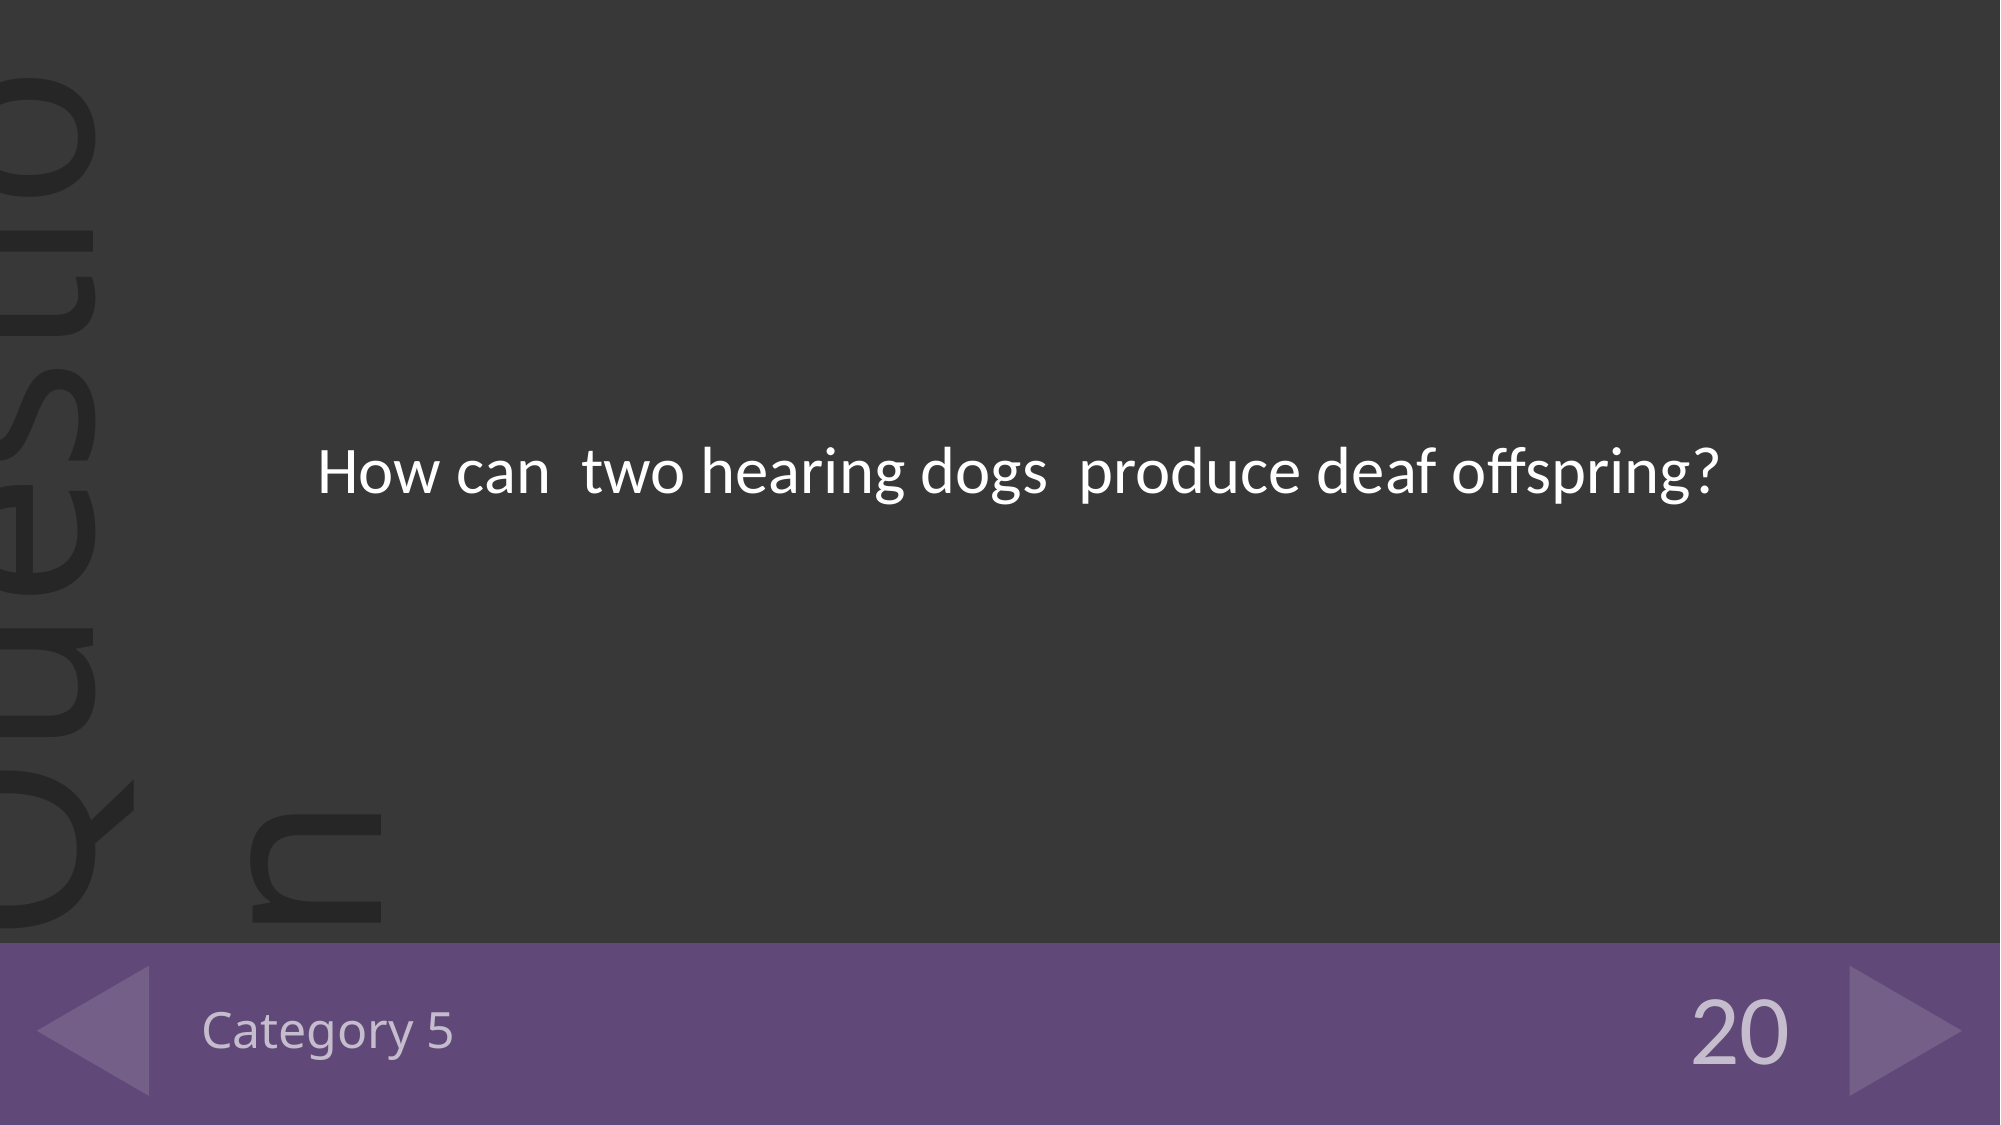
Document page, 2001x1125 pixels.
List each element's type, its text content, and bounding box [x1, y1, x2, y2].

list How can two hearing dogs produce deaf offspring? [302, 307, 1760, 636]
list 20 [1494, 967, 1806, 1097]
title Category 5 [185, 967, 1494, 1097]
